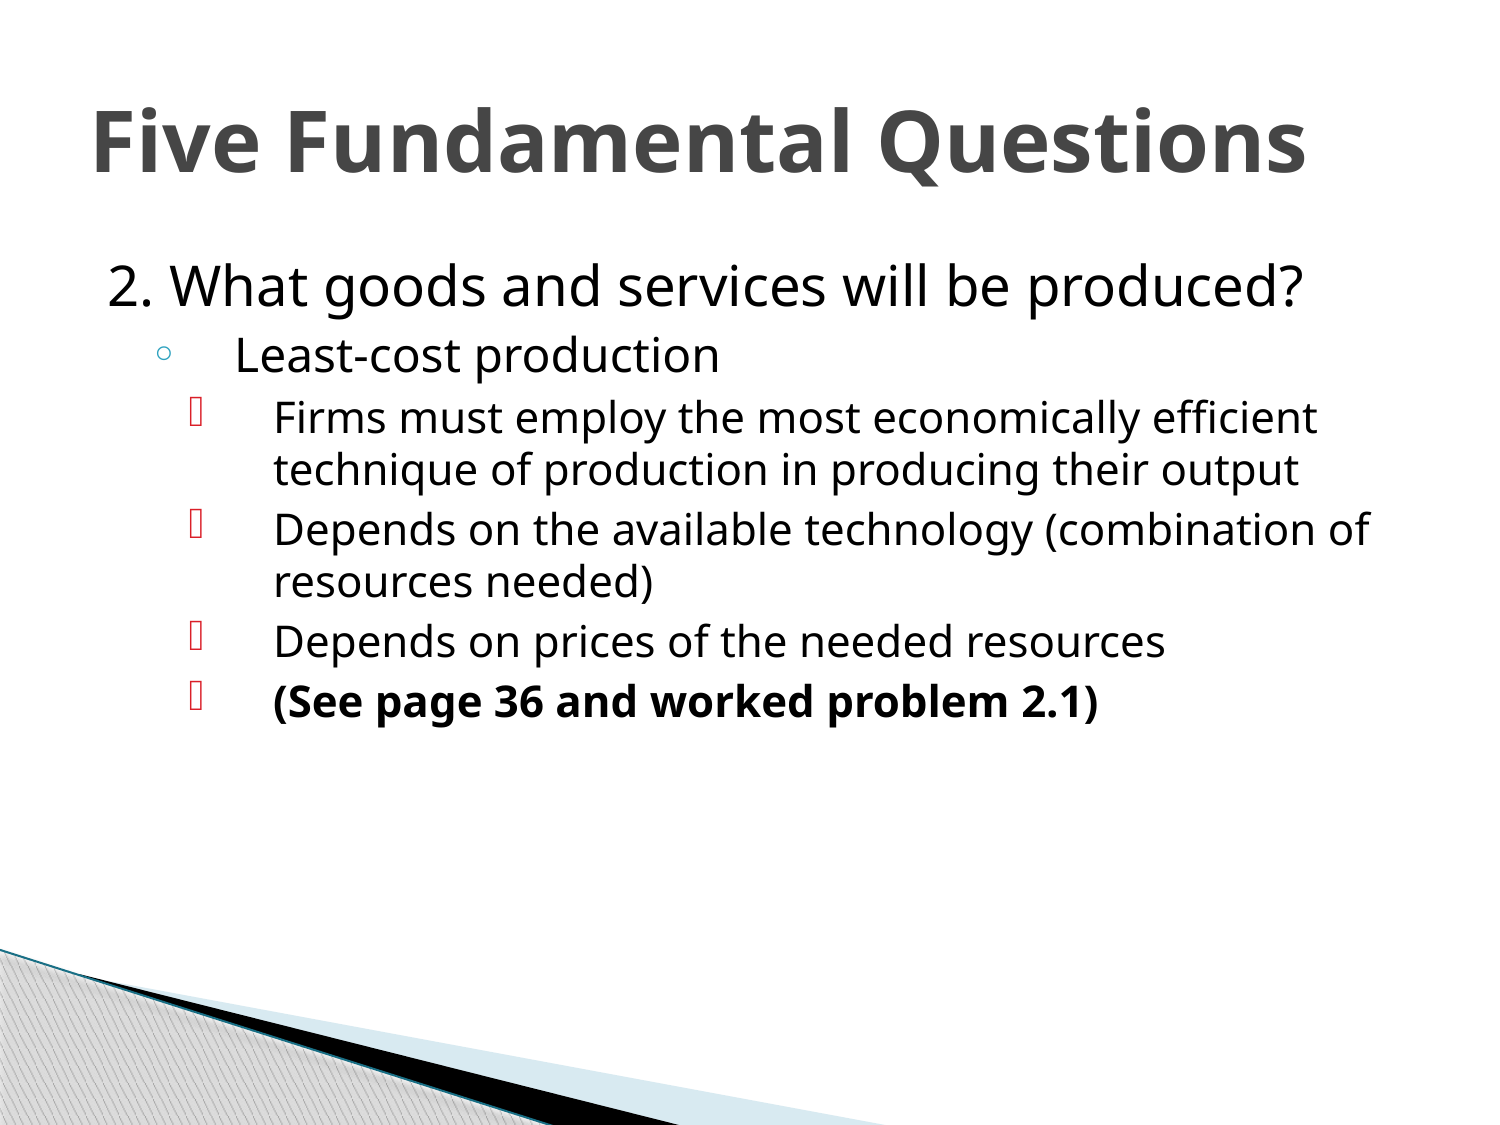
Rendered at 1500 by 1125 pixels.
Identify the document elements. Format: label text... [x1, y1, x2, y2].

title Five Fundamental Questions [75, 45, 1425, 233]
list 2. What goods and services will be produced? Least-cost production Firms must employ the most economically efficient technique of production in producing their output Depends on the available technology (combination of resources needed) Depends on prices of the needed resources (See page 36 and worked problem 2.1) [75, 243, 1425, 986]
